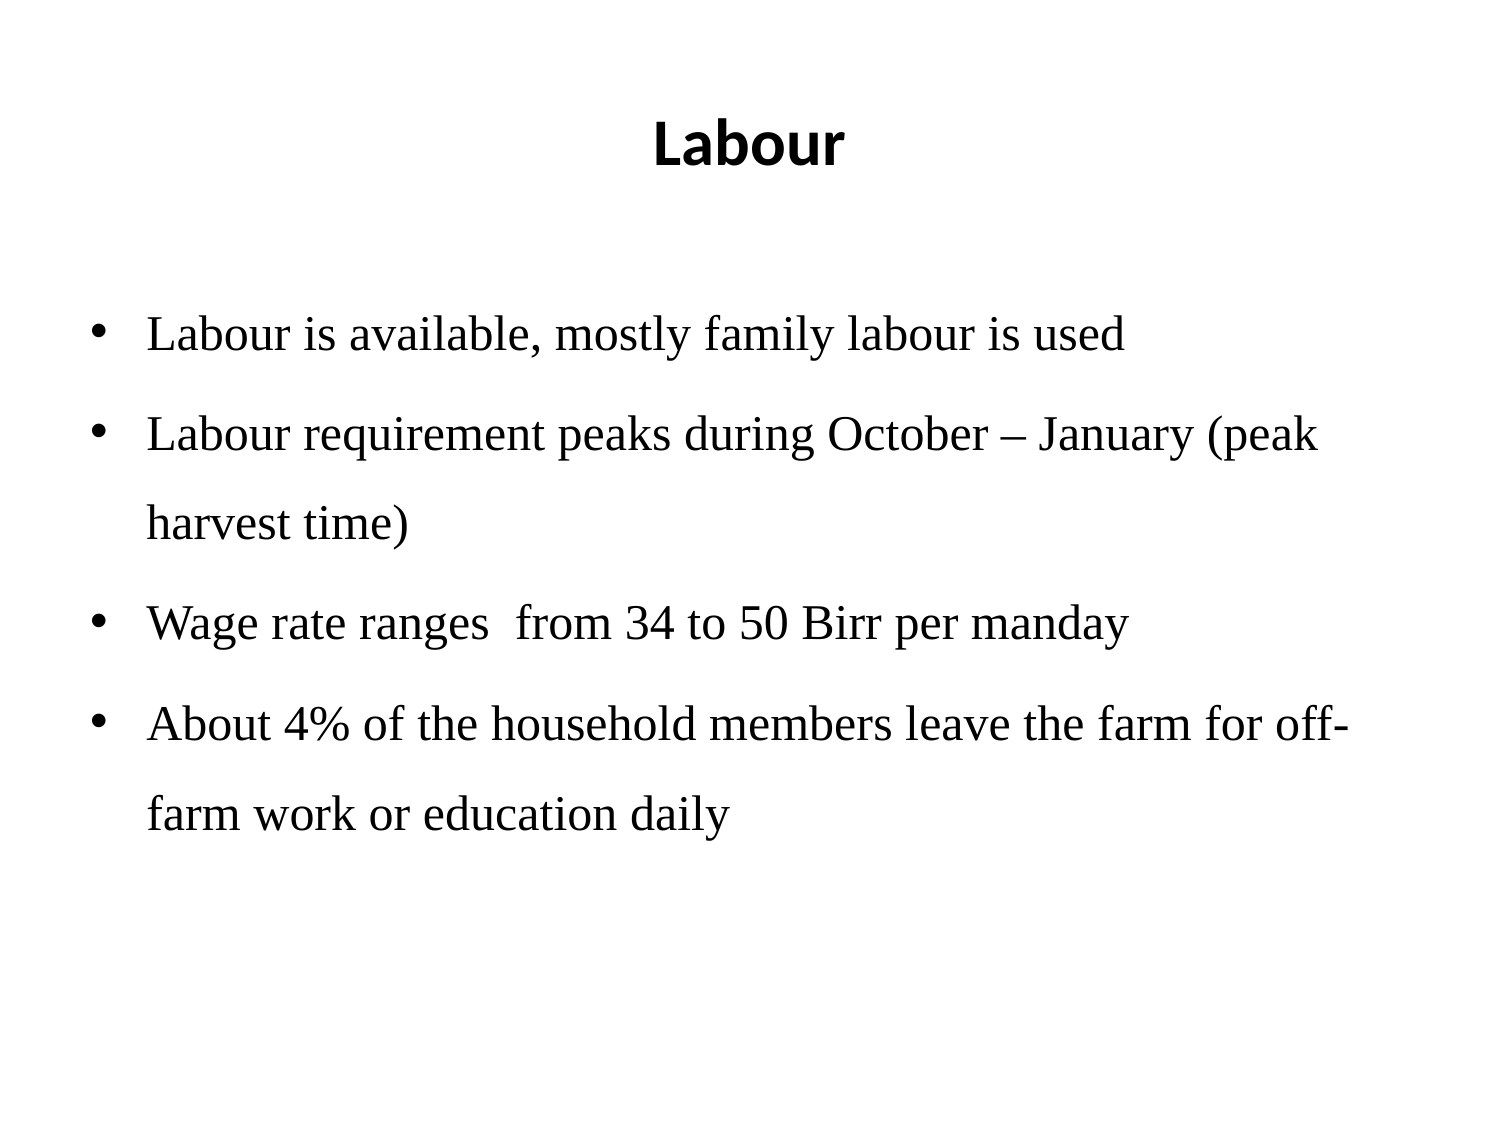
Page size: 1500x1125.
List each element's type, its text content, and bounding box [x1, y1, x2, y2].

list Labour is available, mostly family labour is used Labour requirement peaks during October – January (peak harvest time) Wage rate ranges from 34 to 50 Birr per manday About 4% of the household members leave the farm for off-farm work or education daily [75, 262, 1425, 925]
title Labour [75, 45, 1425, 233]
